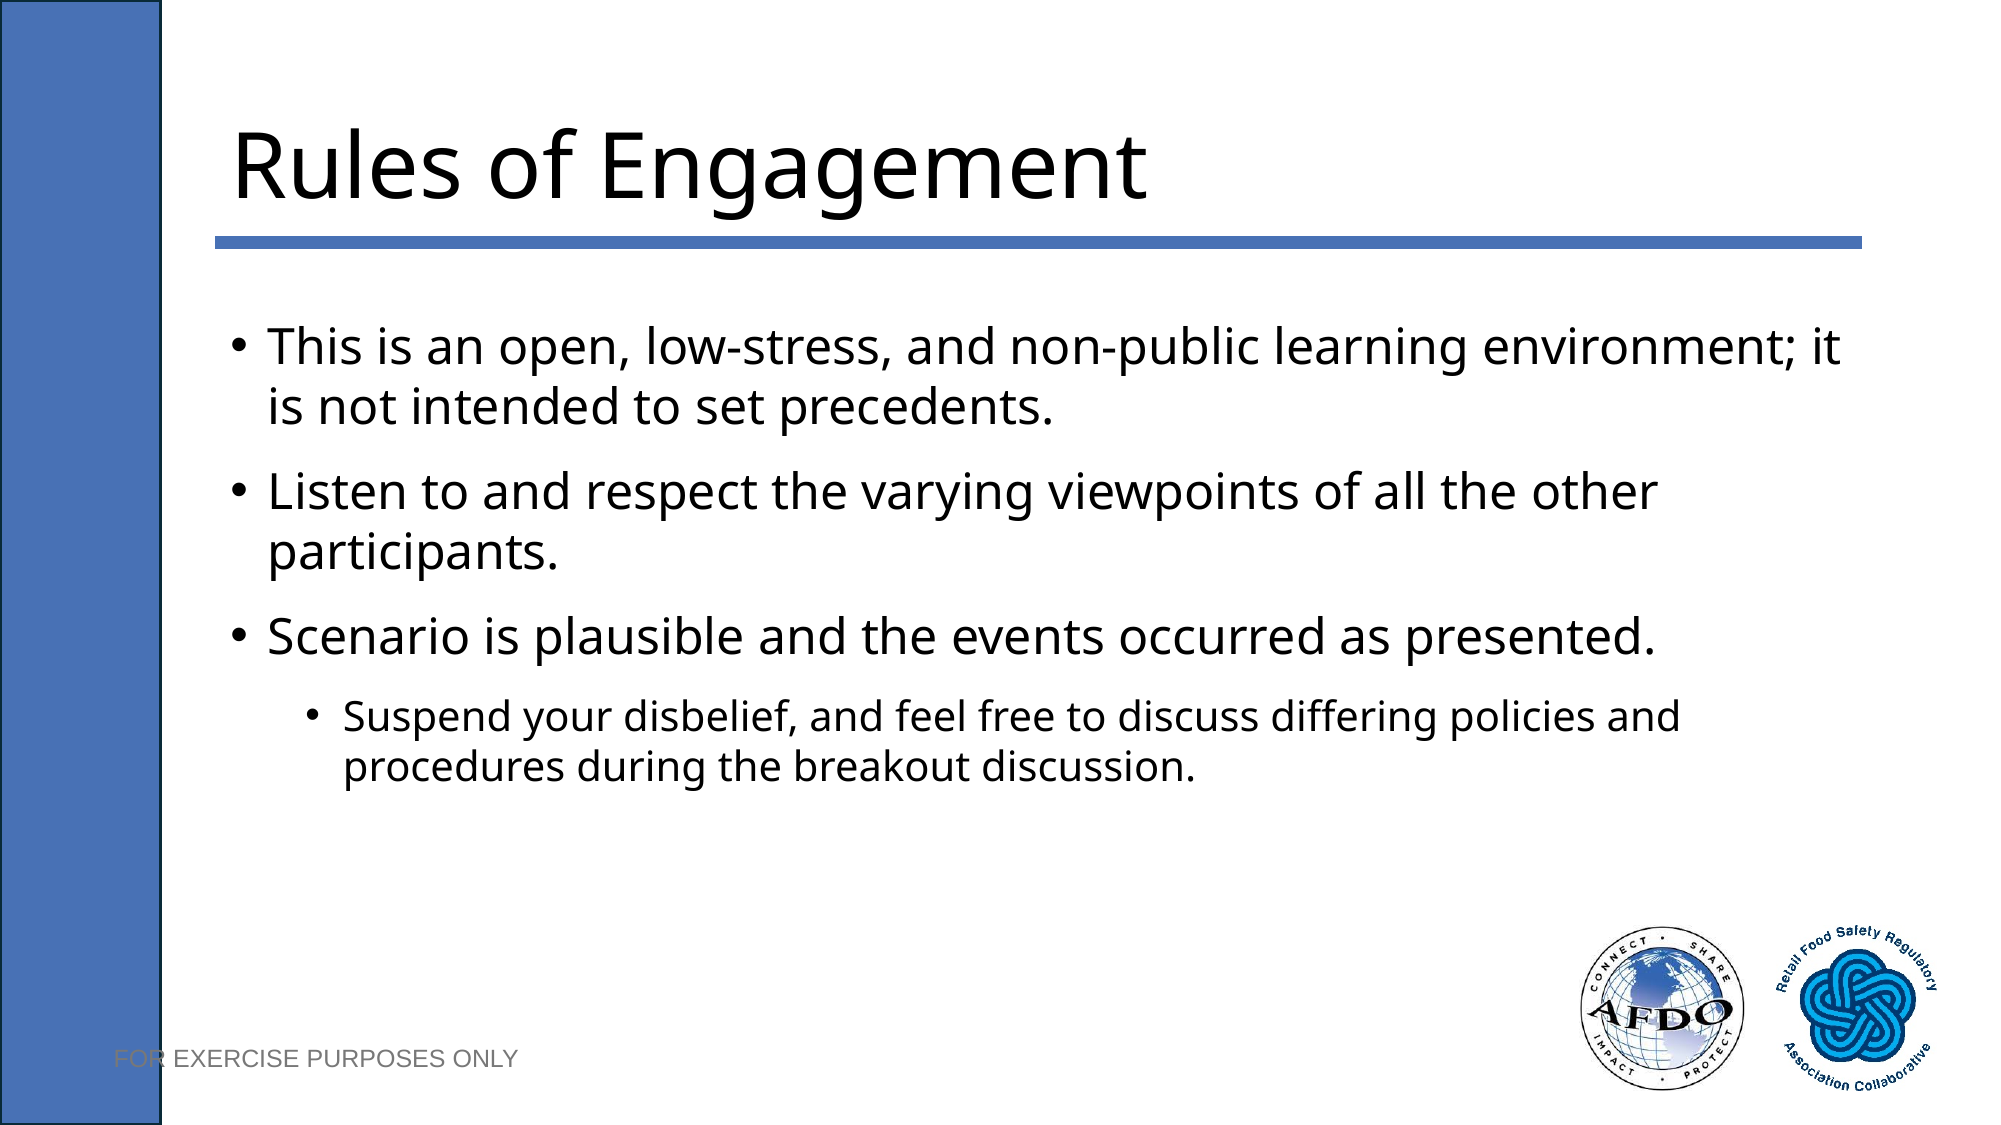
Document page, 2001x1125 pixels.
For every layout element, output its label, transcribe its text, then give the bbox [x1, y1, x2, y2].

footer FOR EXERCISE PURPOSES ONLY [0, 1042, 634, 1103]
list This is an open, low-stress, and non-public learning environment; it is not intended to set precedents. Listen to and respect the varying viewpoints of all the other participants. Scenario is plausible and the events occurred as presented. Suspend your disbelief, and feel free to discuss differing policies and procedures during the breakout discussion. [215, 306, 1863, 741]
picture [1579, 925, 1745, 1091]
title Rules of Engagement [215, 110, 1863, 227]
picture [1776, 925, 1937, 1091]
